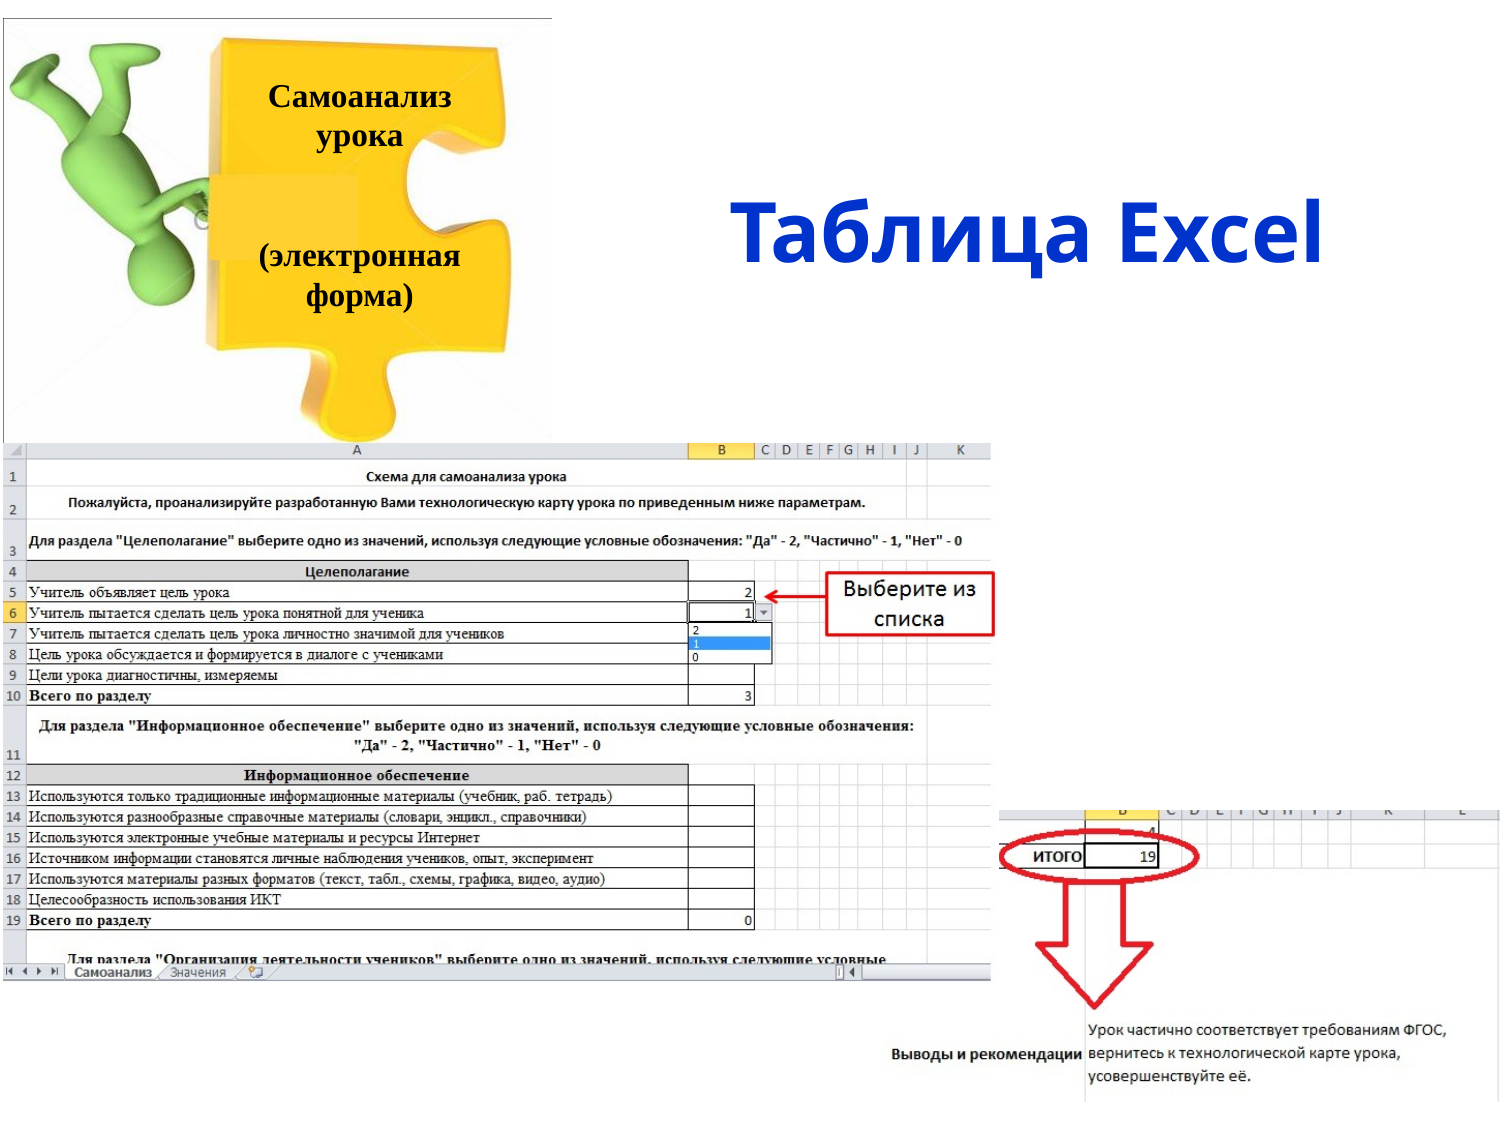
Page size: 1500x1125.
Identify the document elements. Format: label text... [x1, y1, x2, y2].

picture [3, 18, 1500, 1102]
text_box Таблица Excel [714, 171, 1392, 287]
